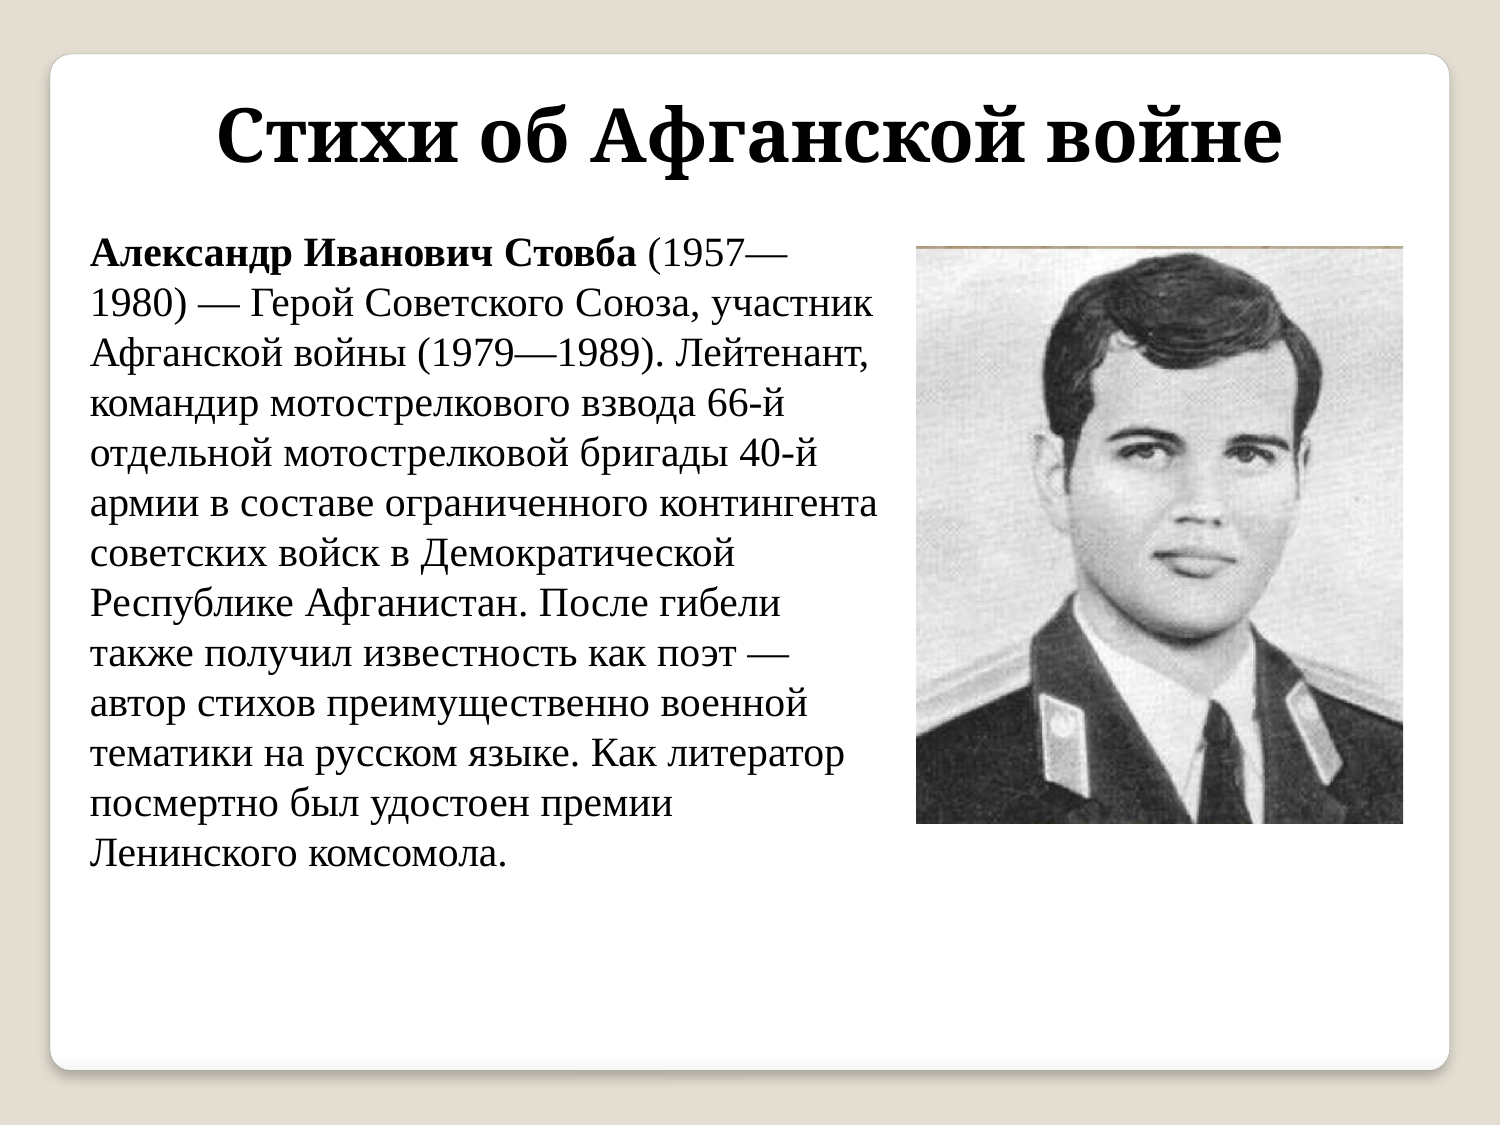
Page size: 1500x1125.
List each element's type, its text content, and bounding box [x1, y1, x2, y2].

picture [915, 246, 1404, 825]
text_box Александр Иванович Стовба (1957—1980) — Герой Советского Союза, участник Афганской войны (1979—1989). Лейтенант, командир мотострелкового взвода 66-й отдельной мотострелковой бригады 40-й армии в составе ограниченного контингента советских войск в Демократической Республике Афганистан. После гибели также получил известность как поэт — автор стихов преимущественно военной тематики на русском языке. Как литератор посмертно был удостоен премии Ленинского комсомола. [74, 217, 896, 883]
text_box Стихи об Афганской войне [200, 79, 1301, 185]
